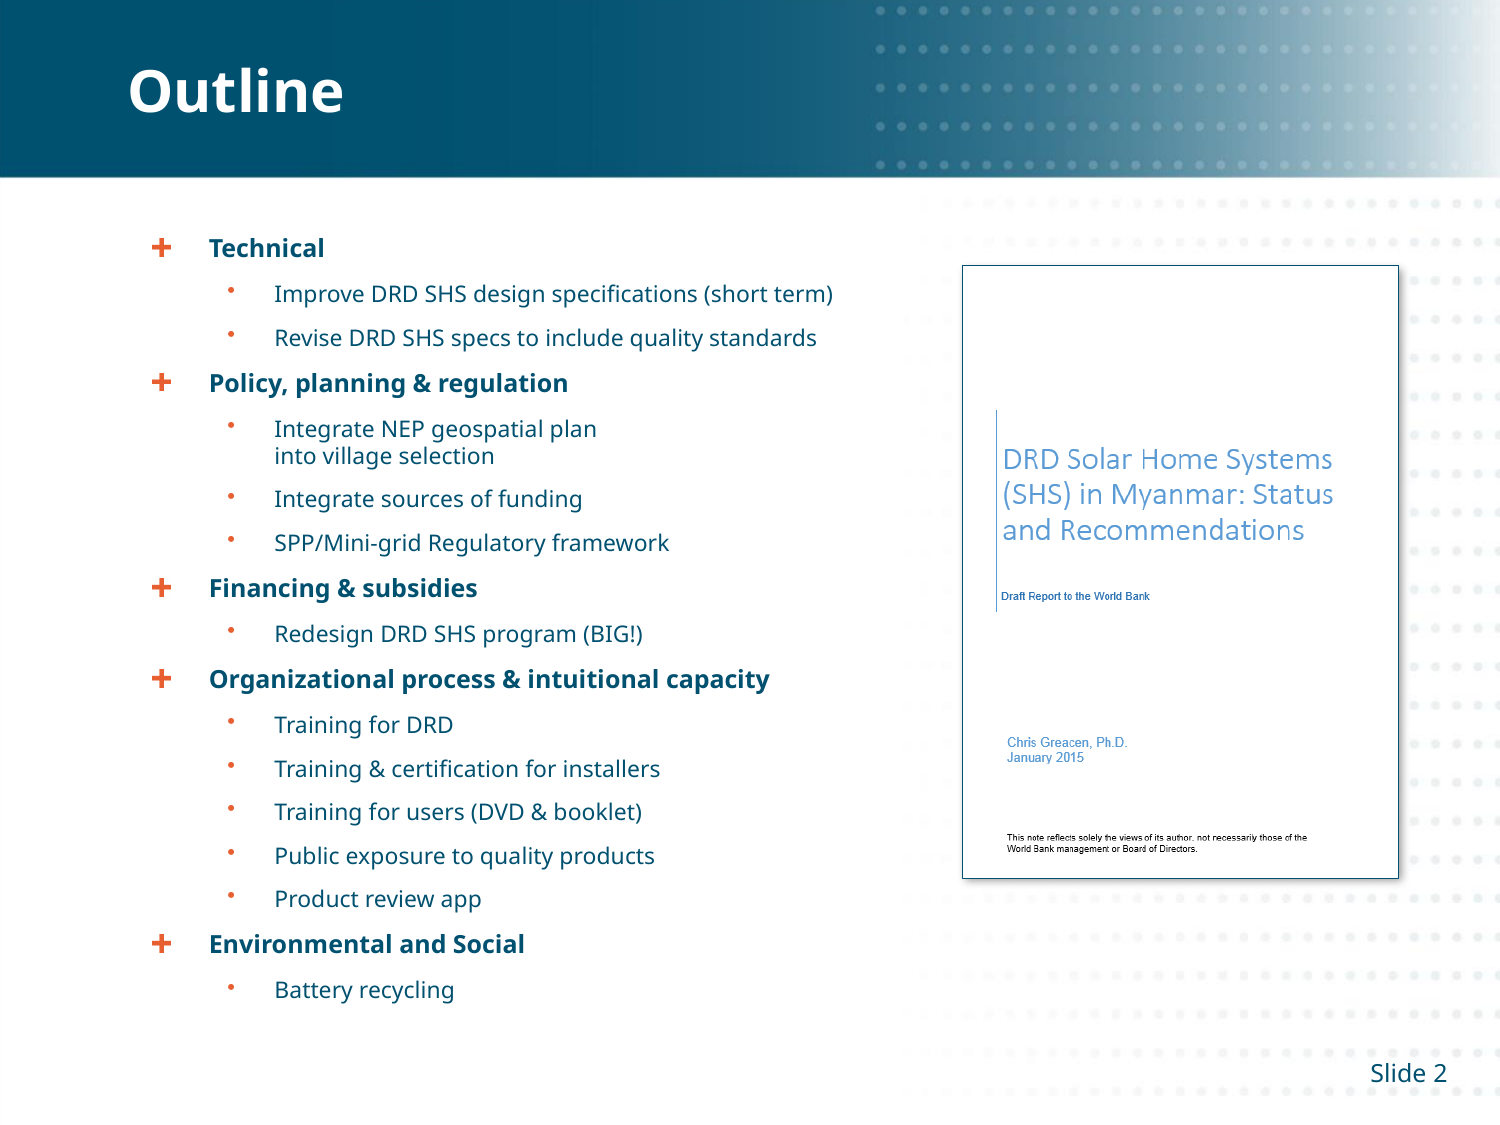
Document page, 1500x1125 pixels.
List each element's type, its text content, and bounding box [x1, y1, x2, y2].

picture [152, 238, 171, 257]
picture [0, 0, 1500, 1125]
picture [152, 934, 171, 953]
slide_number 2 [1112, 1049, 1463, 1125]
list Technical Improve DRD SHS design specifications (short term) Revise DRD SHS specs to include quality standards Policy, planning & regulation Integrate NEP geospatial plan into village selection Integrate sources of funding SPP/Mini-grid Regulatory framework Financing & subsidies Redesign DRD SHS program (BIG!) Organizational process & intuitional capacity Training for DRD Training & certification for installers Training for users (DVD & booklet) Public exposure to quality products Product review app Environmental and Social Battery recycling [137, 224, 1438, 1050]
picture [152, 373, 171, 391]
picture [152, 578, 171, 597]
picture [152, 669, 171, 688]
picture [964, 267, 1397, 877]
title Outline [112, 0, 1300, 184]
